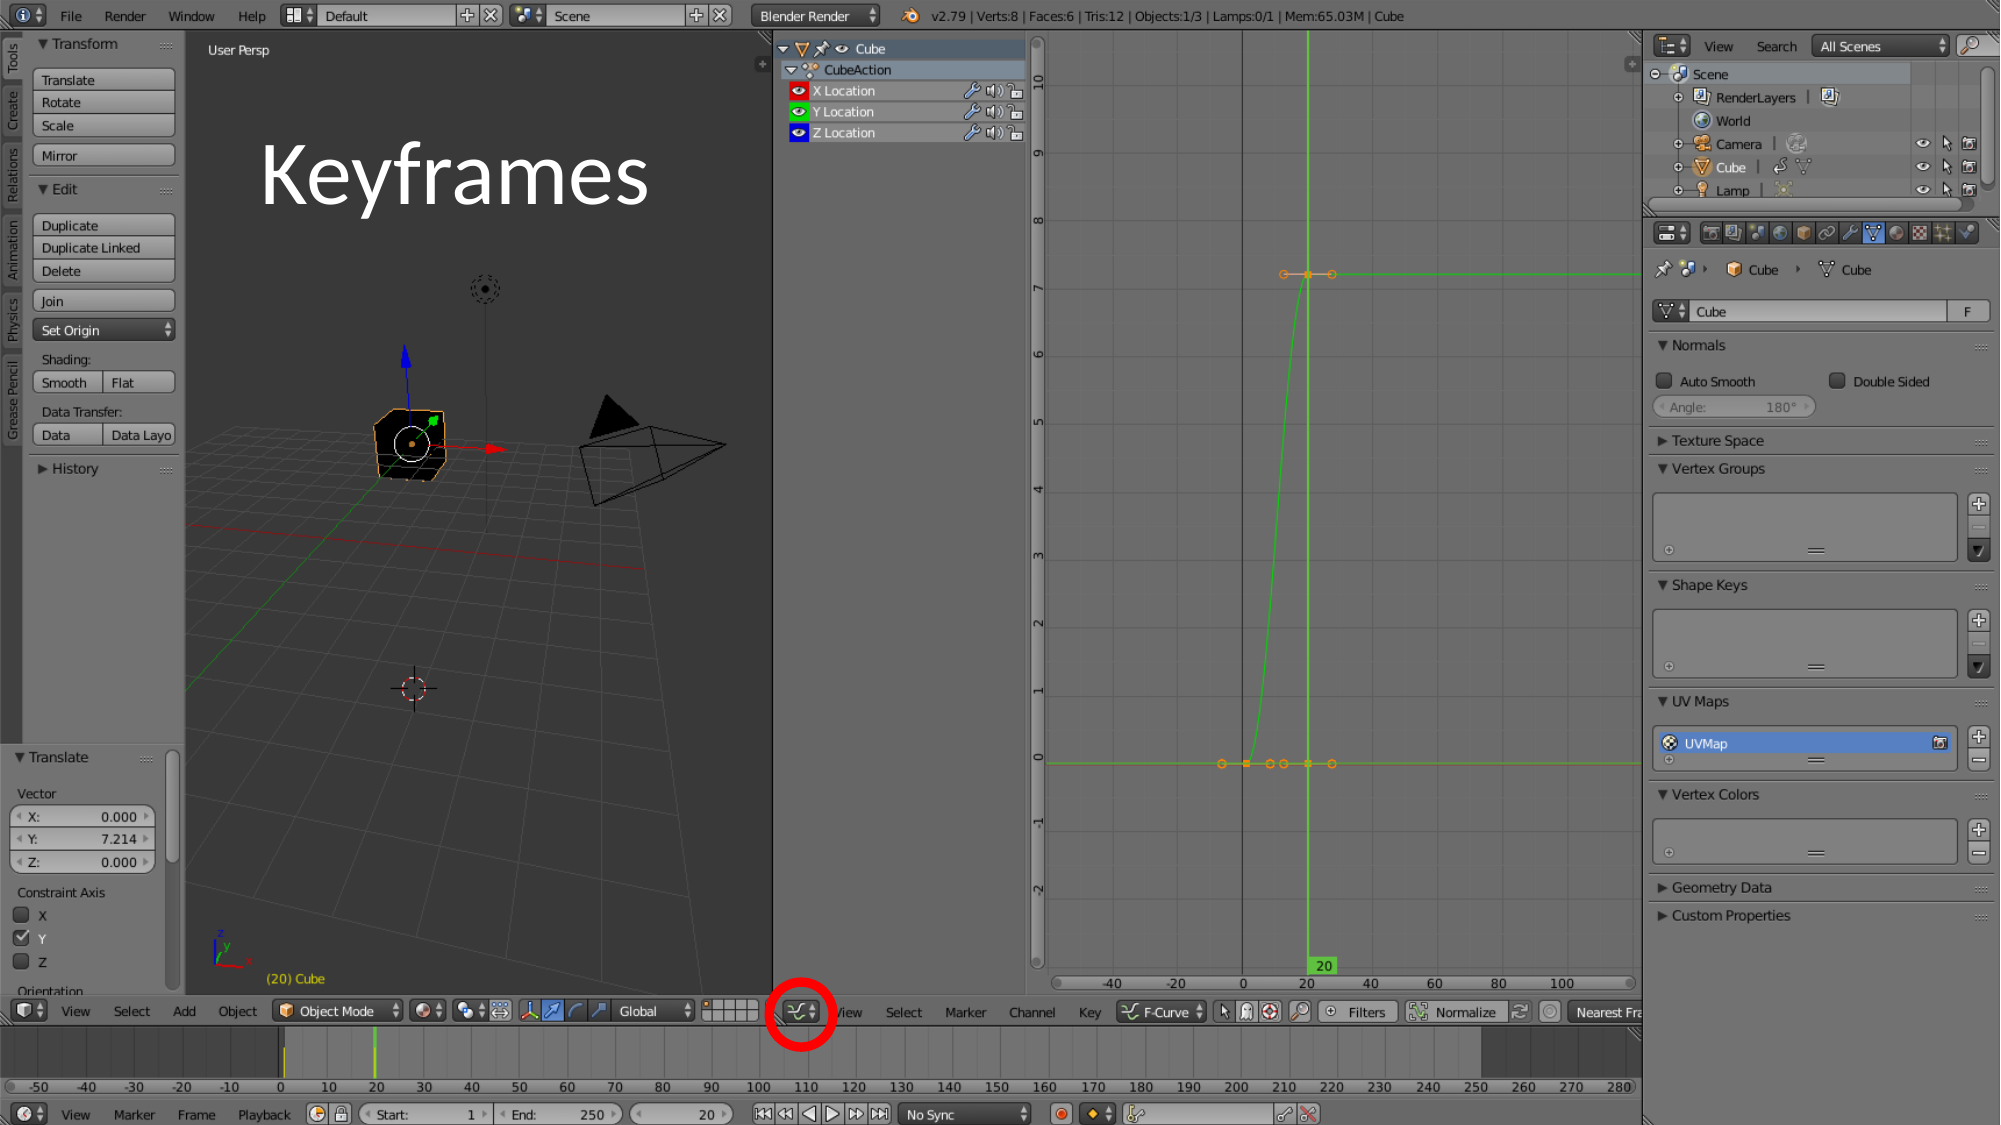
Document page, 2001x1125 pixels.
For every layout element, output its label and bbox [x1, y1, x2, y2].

list [0, 0, 2000, 1125]
